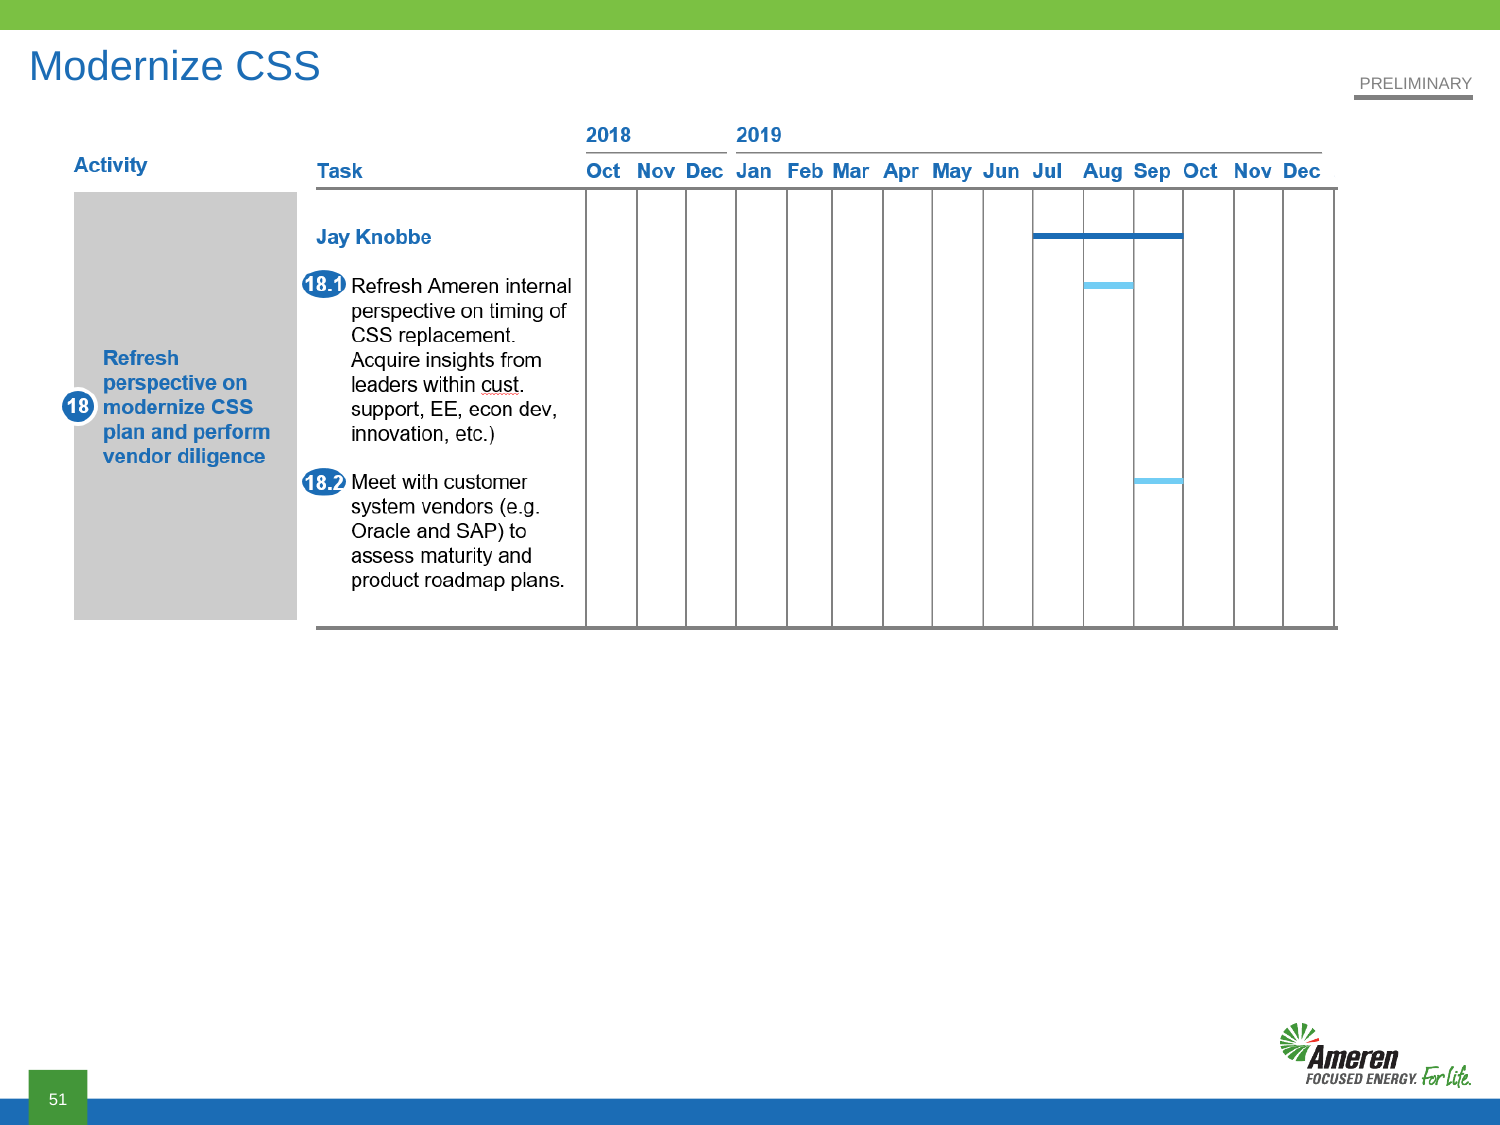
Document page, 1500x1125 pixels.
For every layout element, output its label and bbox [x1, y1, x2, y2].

picture [1280, 1023, 1476, 1088]
picture [51, 118, 1338, 633]
title [28, 38, 1472, 90]
text_box [1354, 72, 1474, 98]
